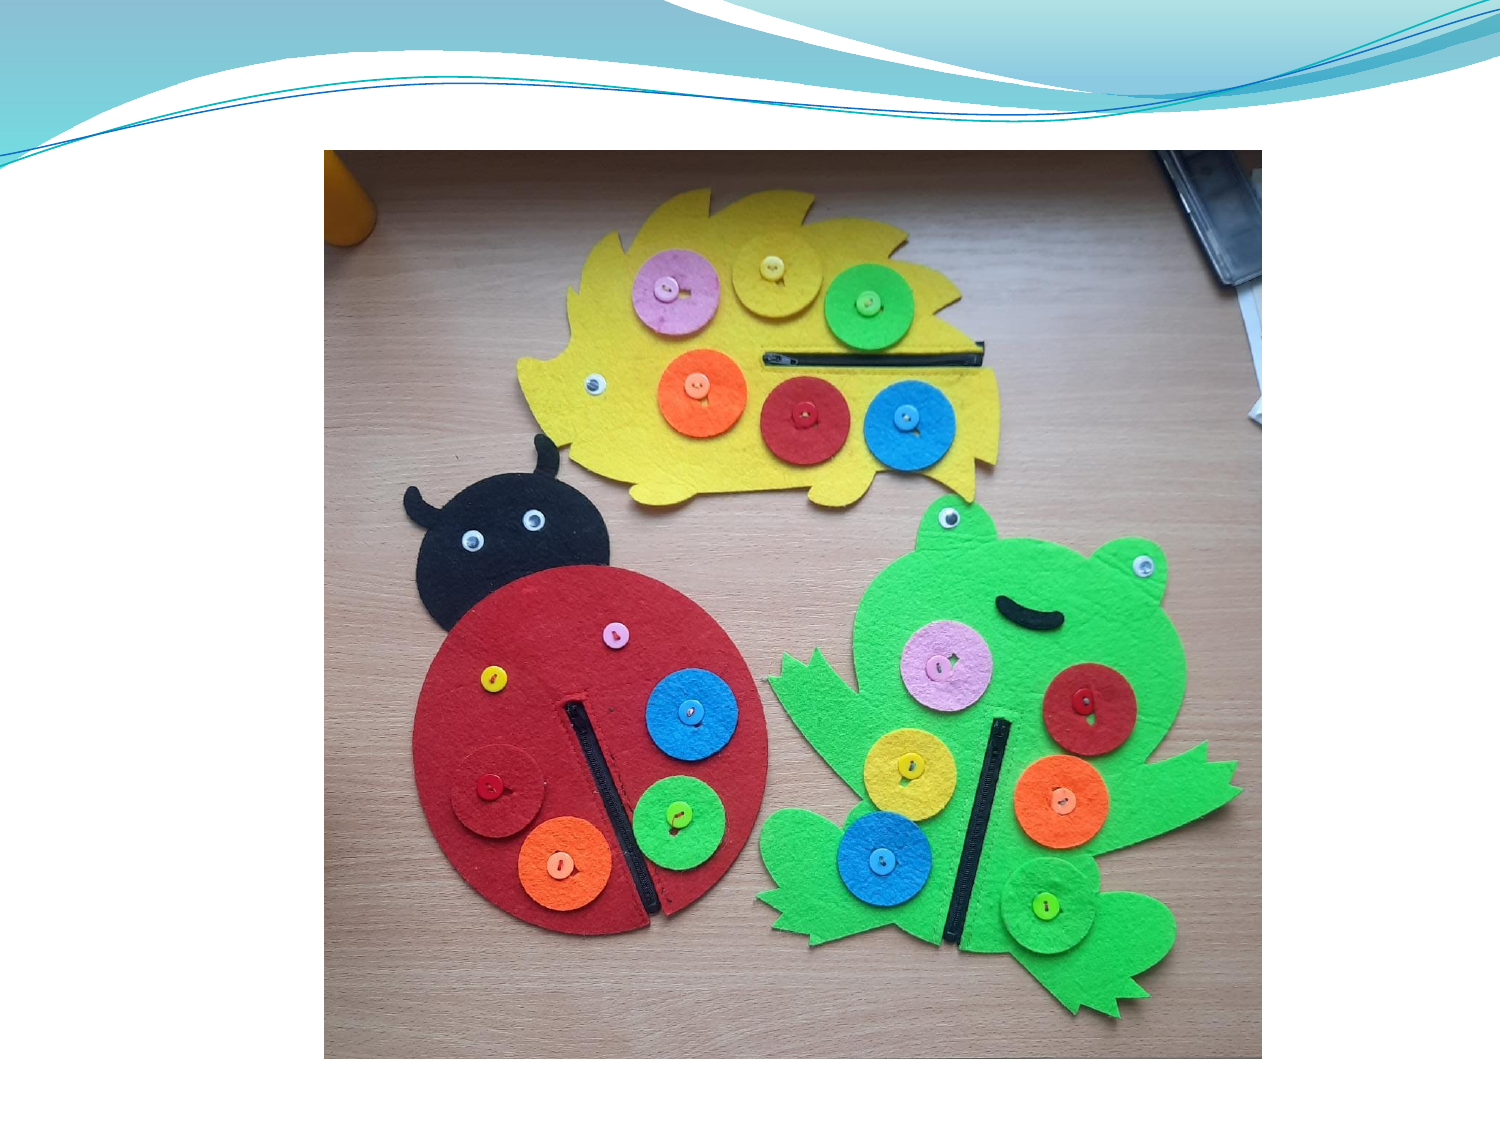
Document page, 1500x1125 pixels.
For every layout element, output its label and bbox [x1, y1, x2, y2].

picture [324, 149, 1262, 1059]
